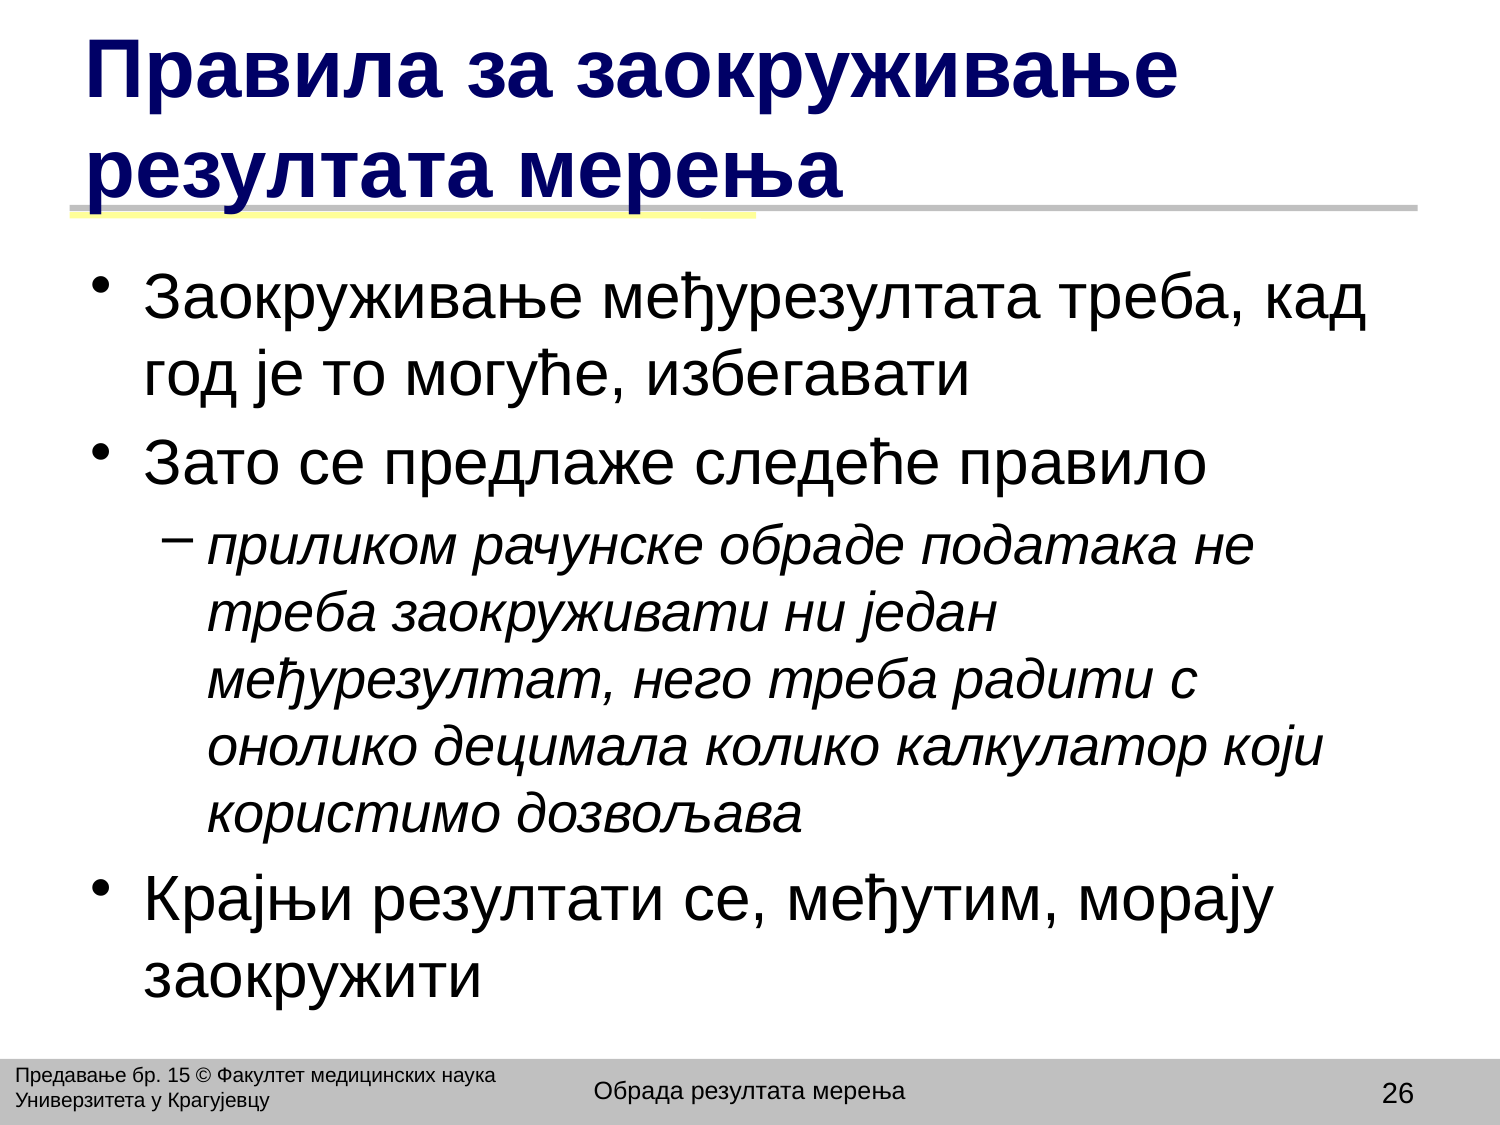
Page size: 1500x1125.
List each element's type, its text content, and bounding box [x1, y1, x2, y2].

title Правила за заокруживање резултата мерења [69, 19, 1426, 208]
list Заокруживање међурезултата треба, кад год је то могуће, избегавати Зато се предлаже следеће правило приликом рачунске обраде података не треба заокруживати ни један међурезултат, него треба радити с онолико децимала колико калкулатор који користимо дозвољава Крајњи резултати се, међутим, морају заокружити [74, 246, 1426, 1023]
slide_number Предавање бр. 15 © Факултет медицинских наука Универзитета у Крагујевцу [0, 1053, 631, 1108]
slide_number 26 [1079, 1066, 1430, 1125]
footer Обрада резултата мерења [512, 1066, 988, 1125]
